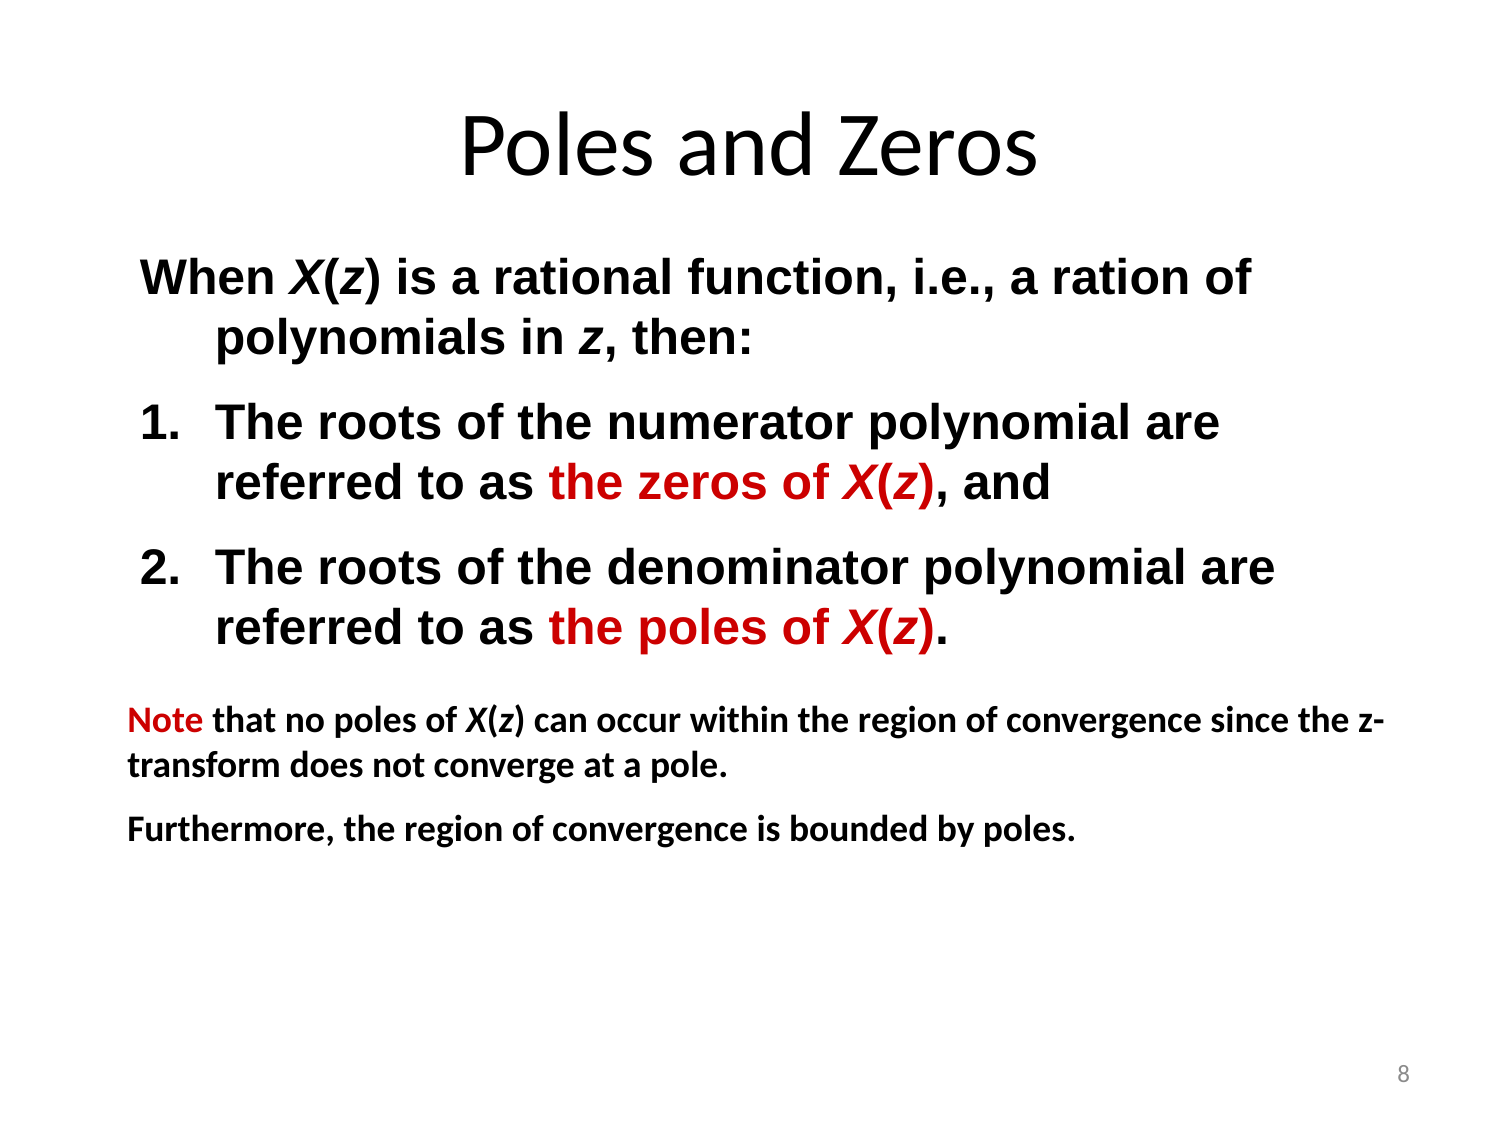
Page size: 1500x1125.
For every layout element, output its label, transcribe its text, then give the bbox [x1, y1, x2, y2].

slide_number 8 [1074, 1042, 1425, 1103]
title Poles and Zeros [75, 45, 1425, 233]
text_box When X(z) is a rational function, i.e., a ration of polynomials in z, then: The roots of the numerator polynomial are referred to as the zeros of X(z), and The roots of the denominator polynomial are referred to as the poles of X(z). [124, 237, 1413, 663]
text_box Note that no poles of X(z) can occur within the region of convergence since the z-transform does not converge at a pole. Furthermore, the region of convergence is bounded by poles. [112, 687, 1425, 856]
